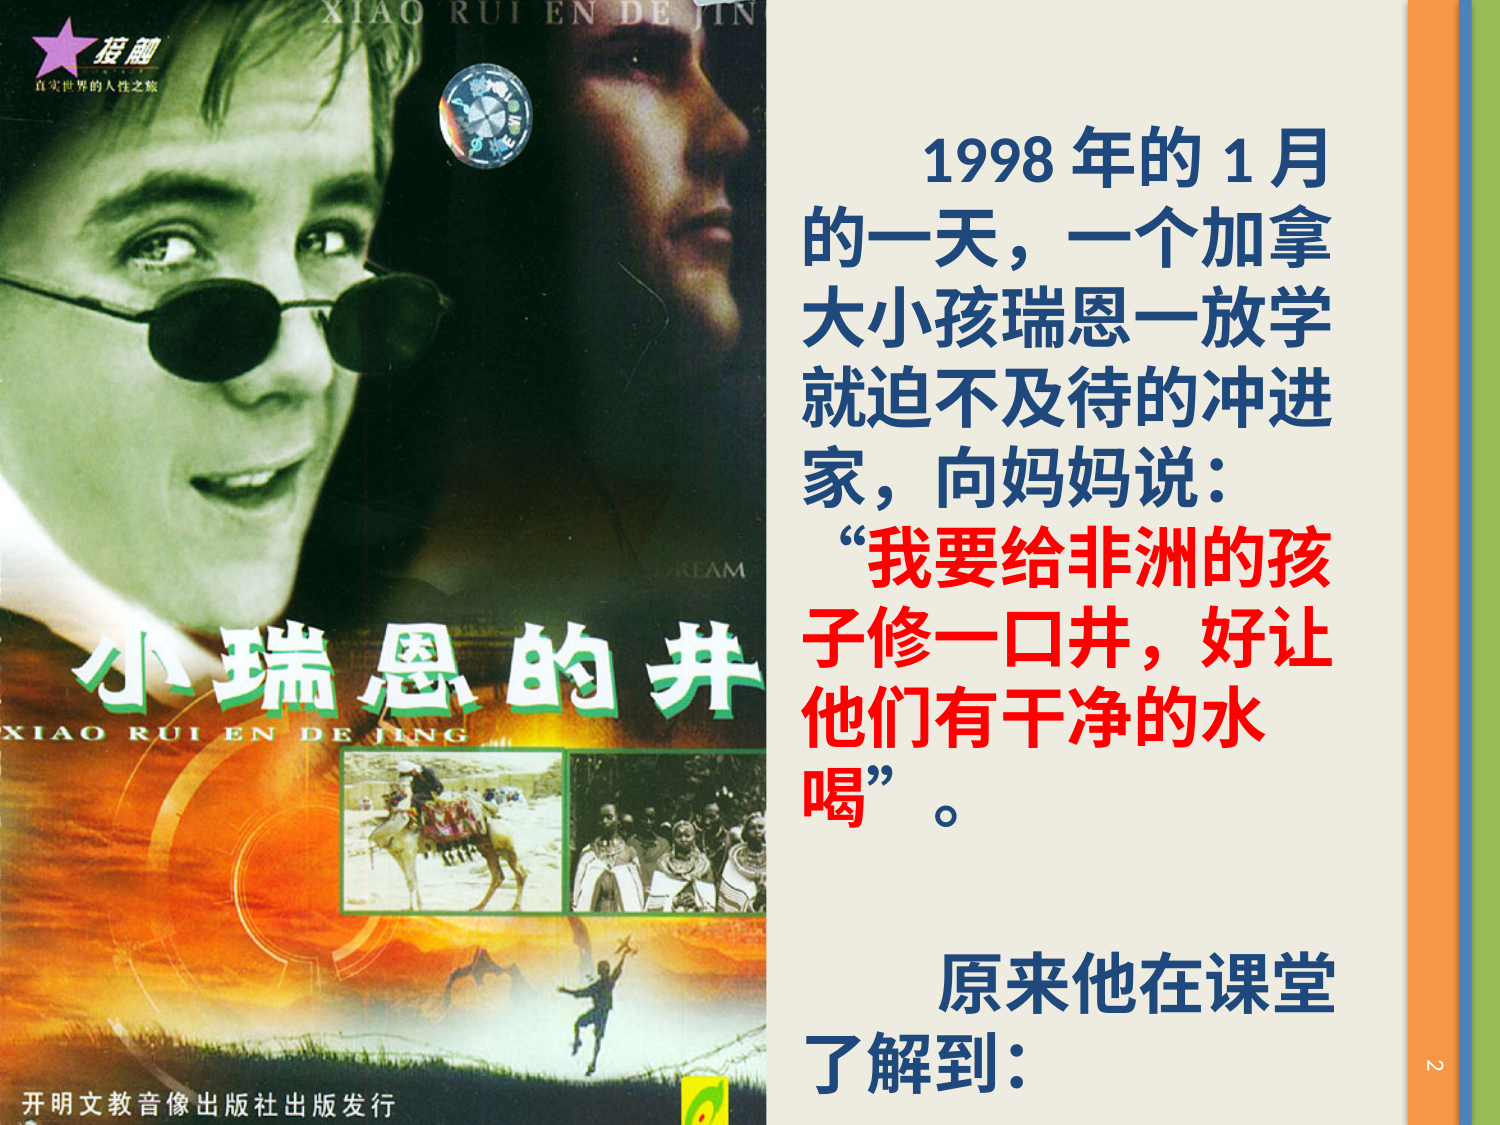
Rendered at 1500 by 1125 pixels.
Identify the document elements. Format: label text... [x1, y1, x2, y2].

slide_number 2 [1407, 928, 1468, 1088]
list 1998年的1月的一天，一个加拿大小孩瑞恩一放学就迫不及待的冲进家，向妈妈说：“我要给非洲的孩子修一口井，好让他们有干净的水喝”。 原来他在课堂了解到： [785, 37, 1395, 1090]
picture [0, 0, 767, 1125]
